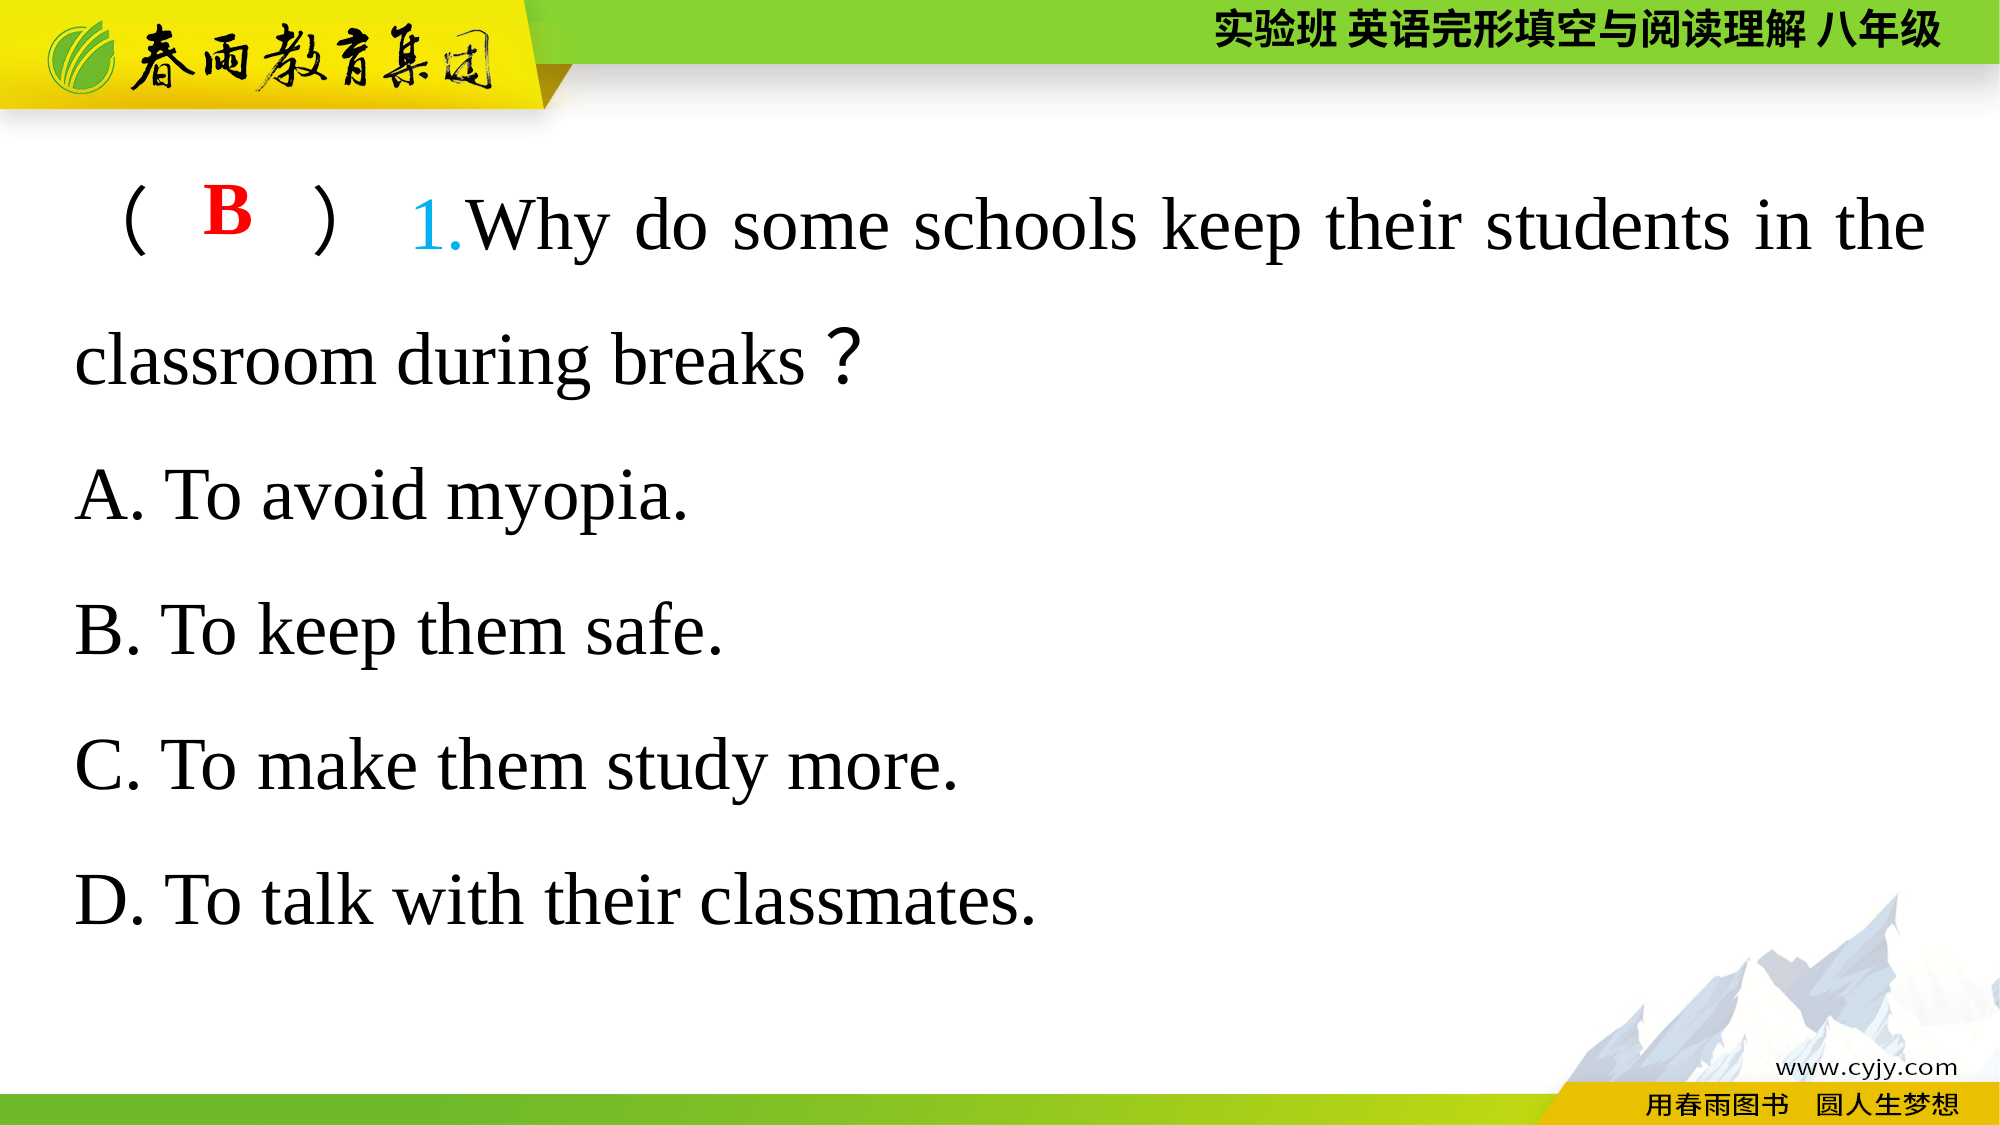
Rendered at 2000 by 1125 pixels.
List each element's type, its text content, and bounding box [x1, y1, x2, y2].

list （ ）1.Why do some schools keep their students in the classroom during breaks？ A. To avoid myopia. B. To keep them safe. C. To make them study more. D. To talk with their classmates. [59, 122, 1944, 940]
text_box B [188, 152, 269, 258]
picture [0, 0, 2000, 1125]
